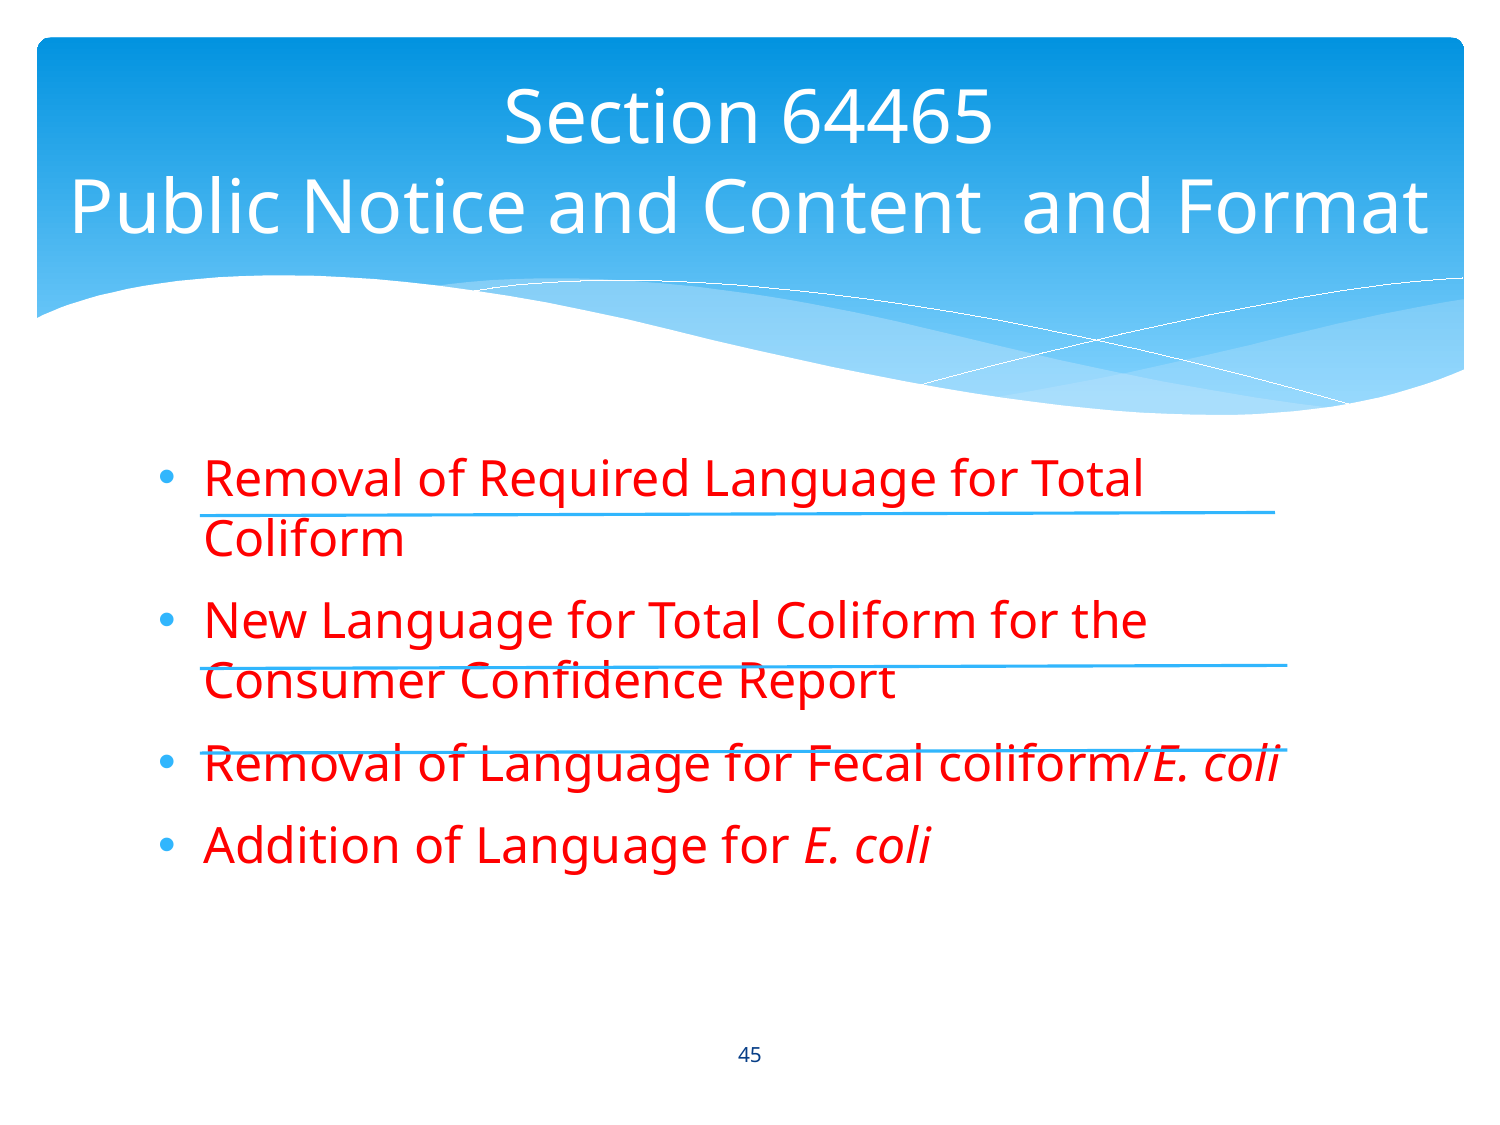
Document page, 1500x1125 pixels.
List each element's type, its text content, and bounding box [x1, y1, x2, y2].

slide_number 45 [654, 1025, 846, 1086]
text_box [199, 749, 1288, 754]
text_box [199, 512, 1276, 516]
list Removal of Required Language for Total Coliform New Language for Total Coliform for the Consumer Confidence Report Removal of Language for Fecal coliform/E. coli Addition of Language for E. coli [143, 438, 1359, 1005]
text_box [199, 665, 1288, 669]
title Section 64465 Public Notice and Content and Format [37, 55, 1463, 261]
